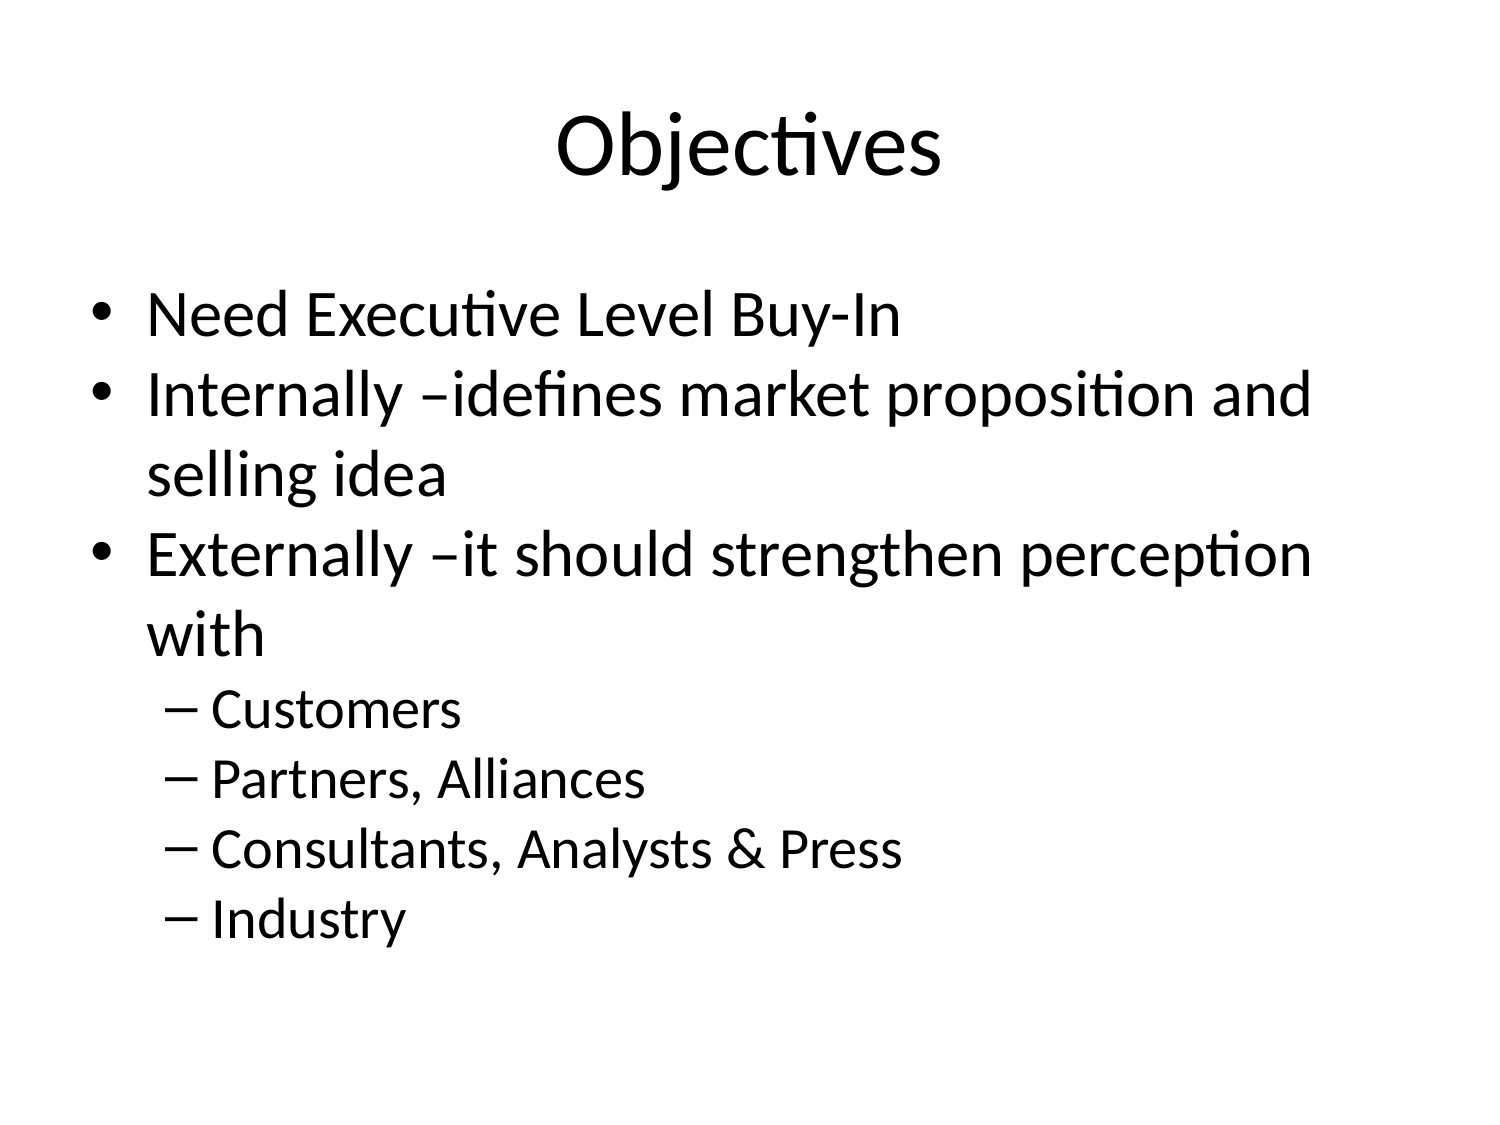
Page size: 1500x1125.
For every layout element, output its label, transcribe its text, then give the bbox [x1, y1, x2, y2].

title Objectives [75, 45, 1425, 233]
list Need Executive Level Buy-In Internally –idefines market proposition and selling idea Externally –it should strengthen perception with Customers Partners, Alliances Consultants, Analysts & Press Industry [75, 262, 1425, 1005]
